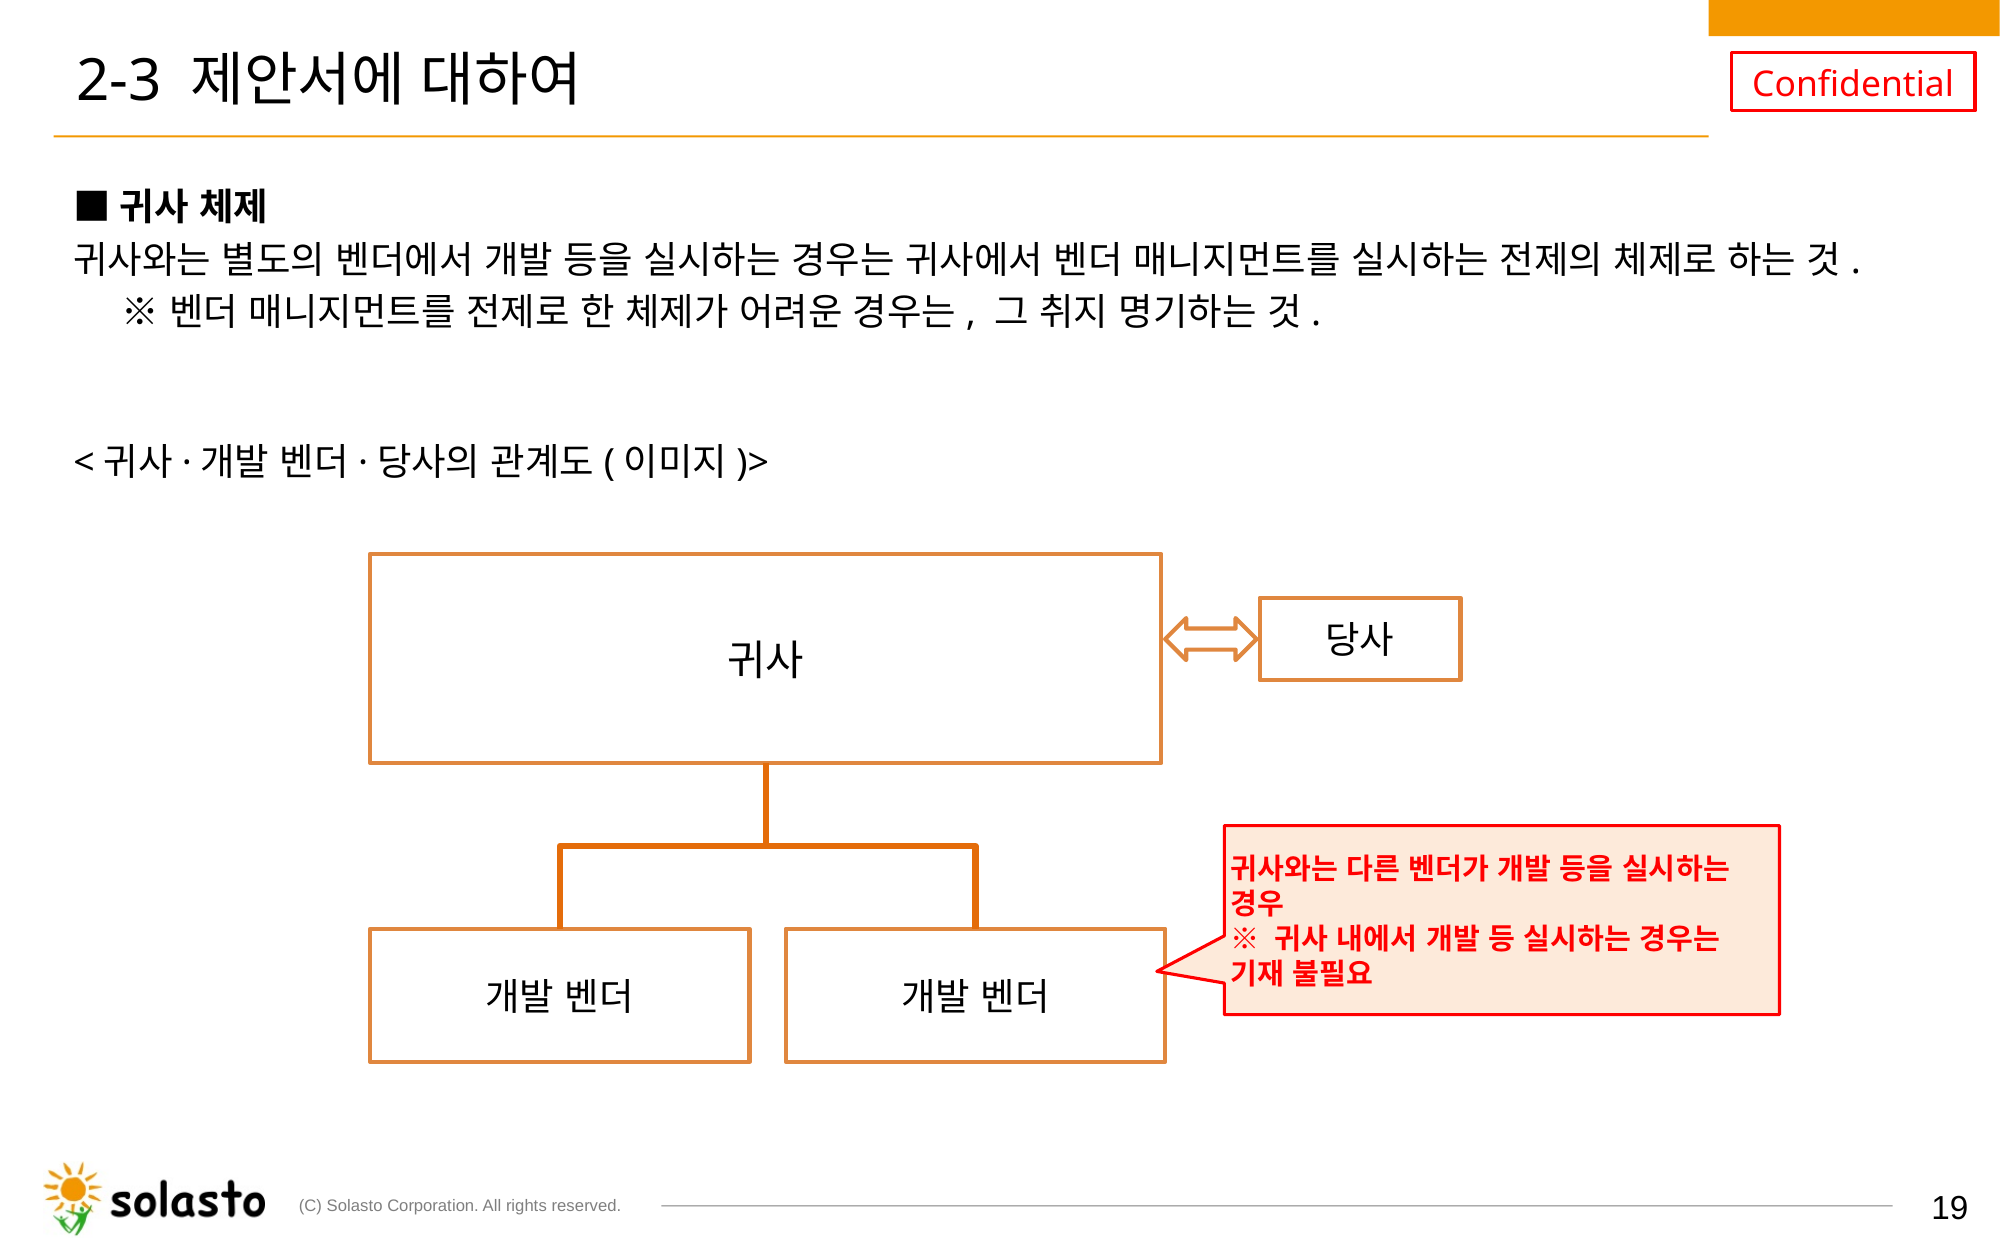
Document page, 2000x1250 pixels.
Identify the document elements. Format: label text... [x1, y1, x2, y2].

text_box 귀사와는 다른 벤더가 개발 등을 실시하는 경우 ※ 귀사 내에서 개발 등 실시하는 경우는 기재 불필요 [1154, 823, 1782, 1017]
picture [43, 1161, 265, 1238]
text_box ■귀사 체제 귀사와는 별도의 벤더에서 개발 등을 실시하는 경우는 귀사에서 벤더 매니지먼트를 실시하는 전제의 체제로 하는 것. ※ 벤더 매니지먼트를 전제로 한 체제가 어려운 경우는, 그 취지 명기하는 것. <귀사·개발 벤더·당사의 관계도(이미지)> [58, 175, 1866, 991]
text_box 당사 [1258, 596, 1463, 682]
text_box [787, 740, 954, 952]
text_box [579, 742, 746, 950]
text_box 개발 벤더 [784, 927, 1167, 1064]
text_box 귀사 [368, 552, 1163, 765]
text_box 개발 벤더 [368, 927, 752, 1064]
text_box [1163, 616, 1259, 663]
title 2-3 제안서에 대하여 [61, 34, 1709, 121]
